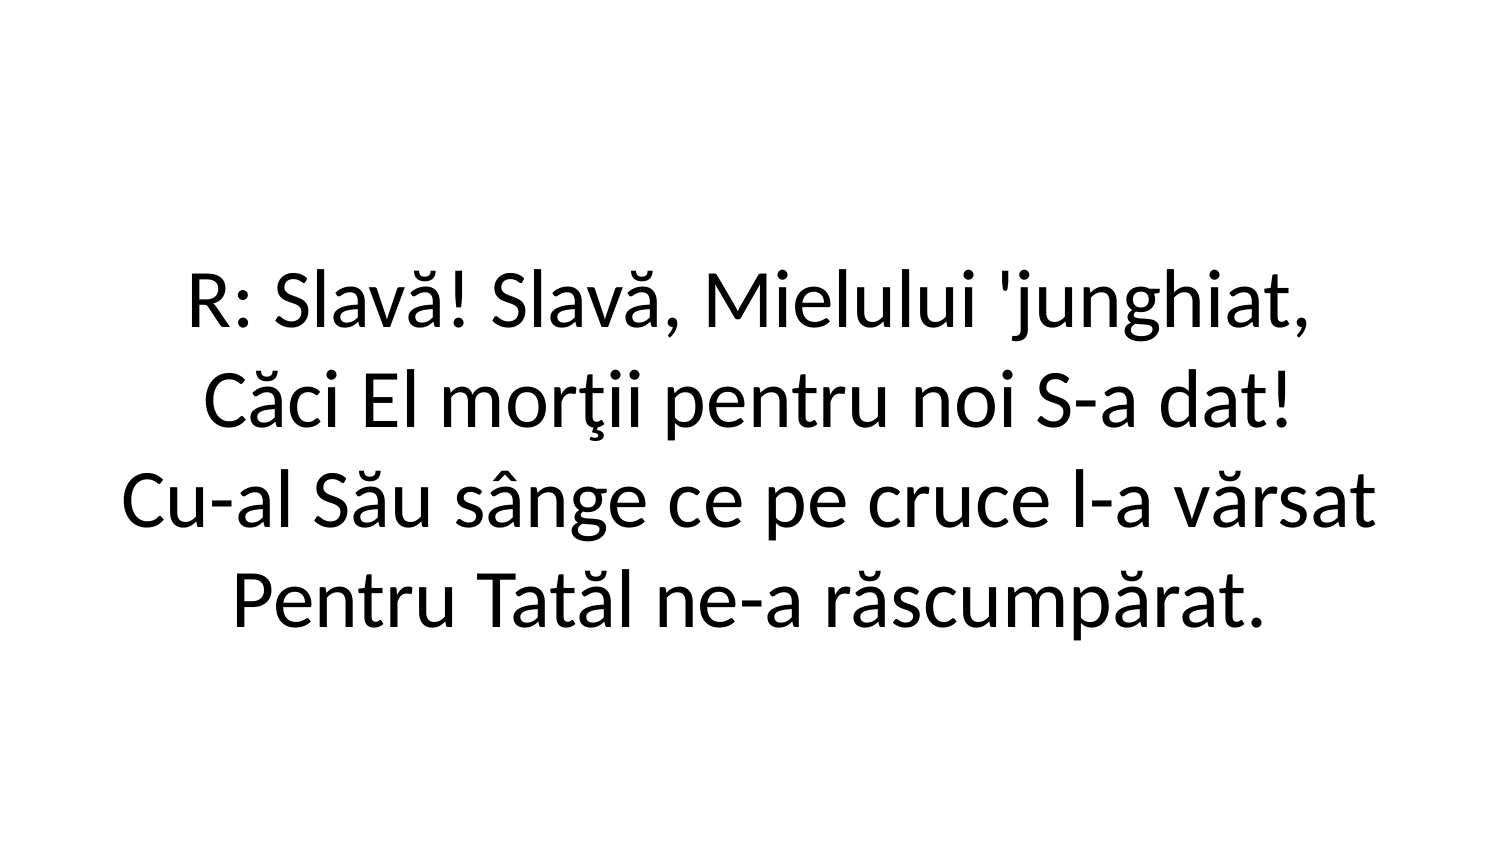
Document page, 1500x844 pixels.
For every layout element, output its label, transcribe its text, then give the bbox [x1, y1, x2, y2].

text_box R: Slavă! Slavă, Mielului 'junghiat, Căci El morţii pentru noi S-a dat! Cu-al Său sânge ce pe cruce l-a vărsat Pentru Tatăl ne-a răscumpărat. [106, 192, 1394, 652]
